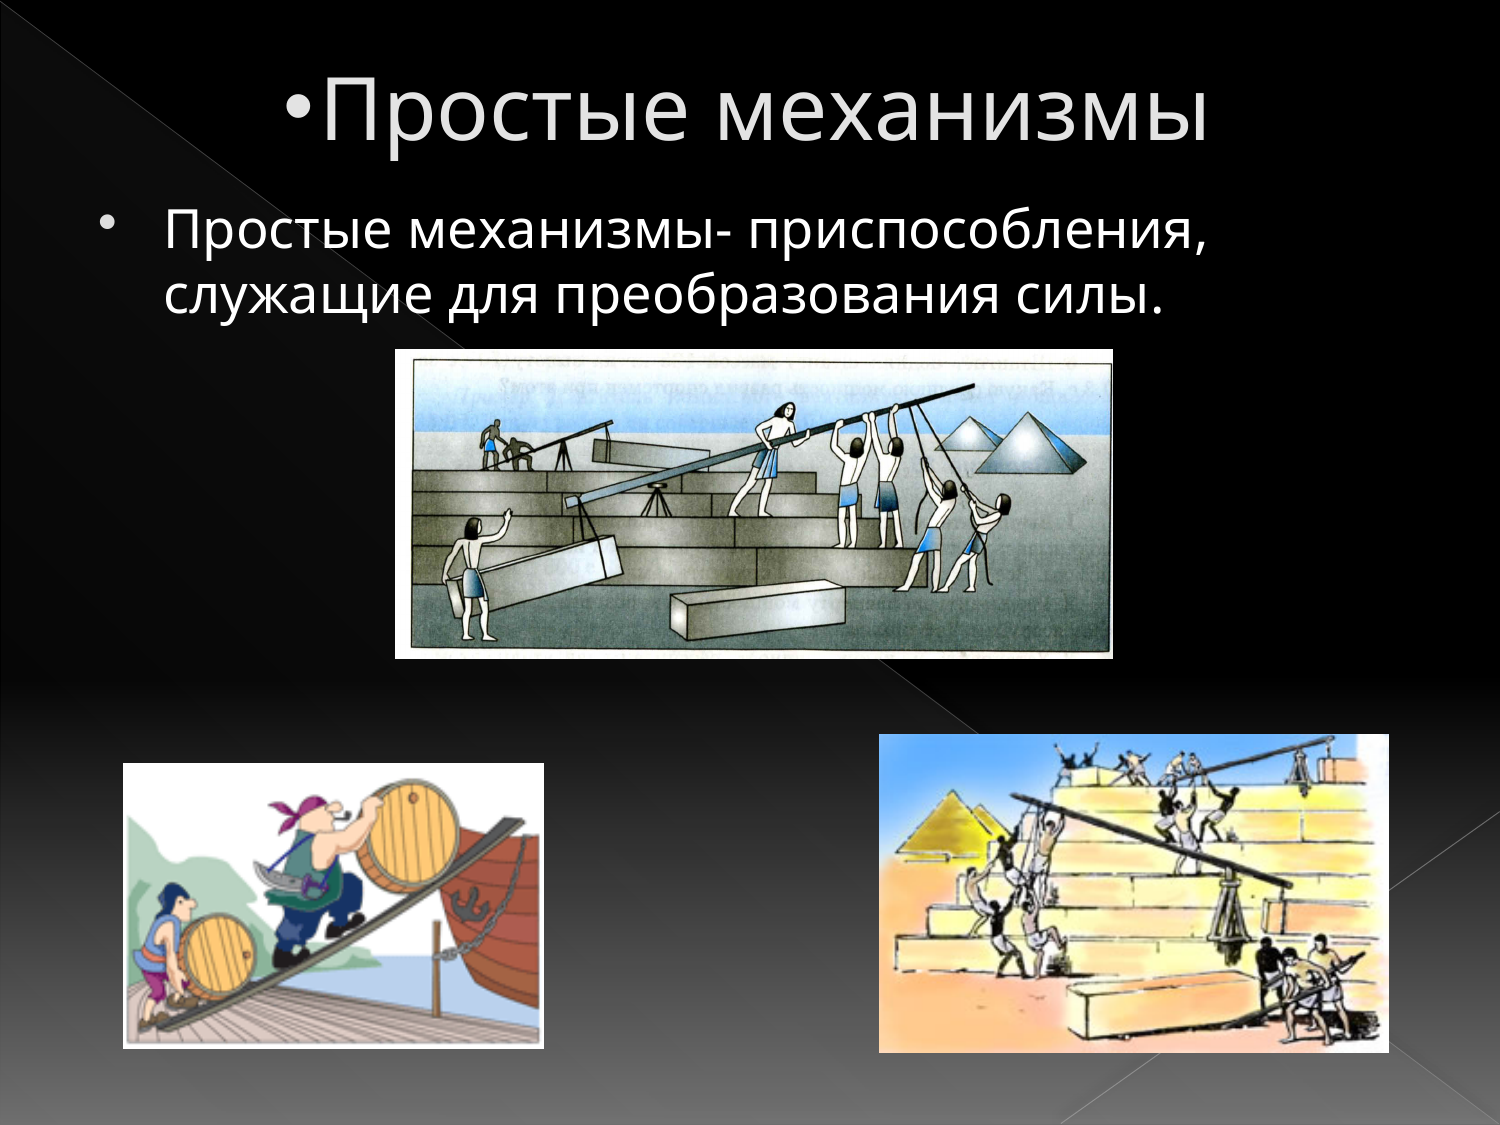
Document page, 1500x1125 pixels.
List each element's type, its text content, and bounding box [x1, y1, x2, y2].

picture [123, 762, 544, 1049]
list Простые механизмы- приспособления, служащие для преобразования силы. [75, 187, 1454, 375]
title Простые механизмы [75, 0, 1425, 187]
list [879, 734, 1389, 1054]
picture [395, 349, 1113, 659]
